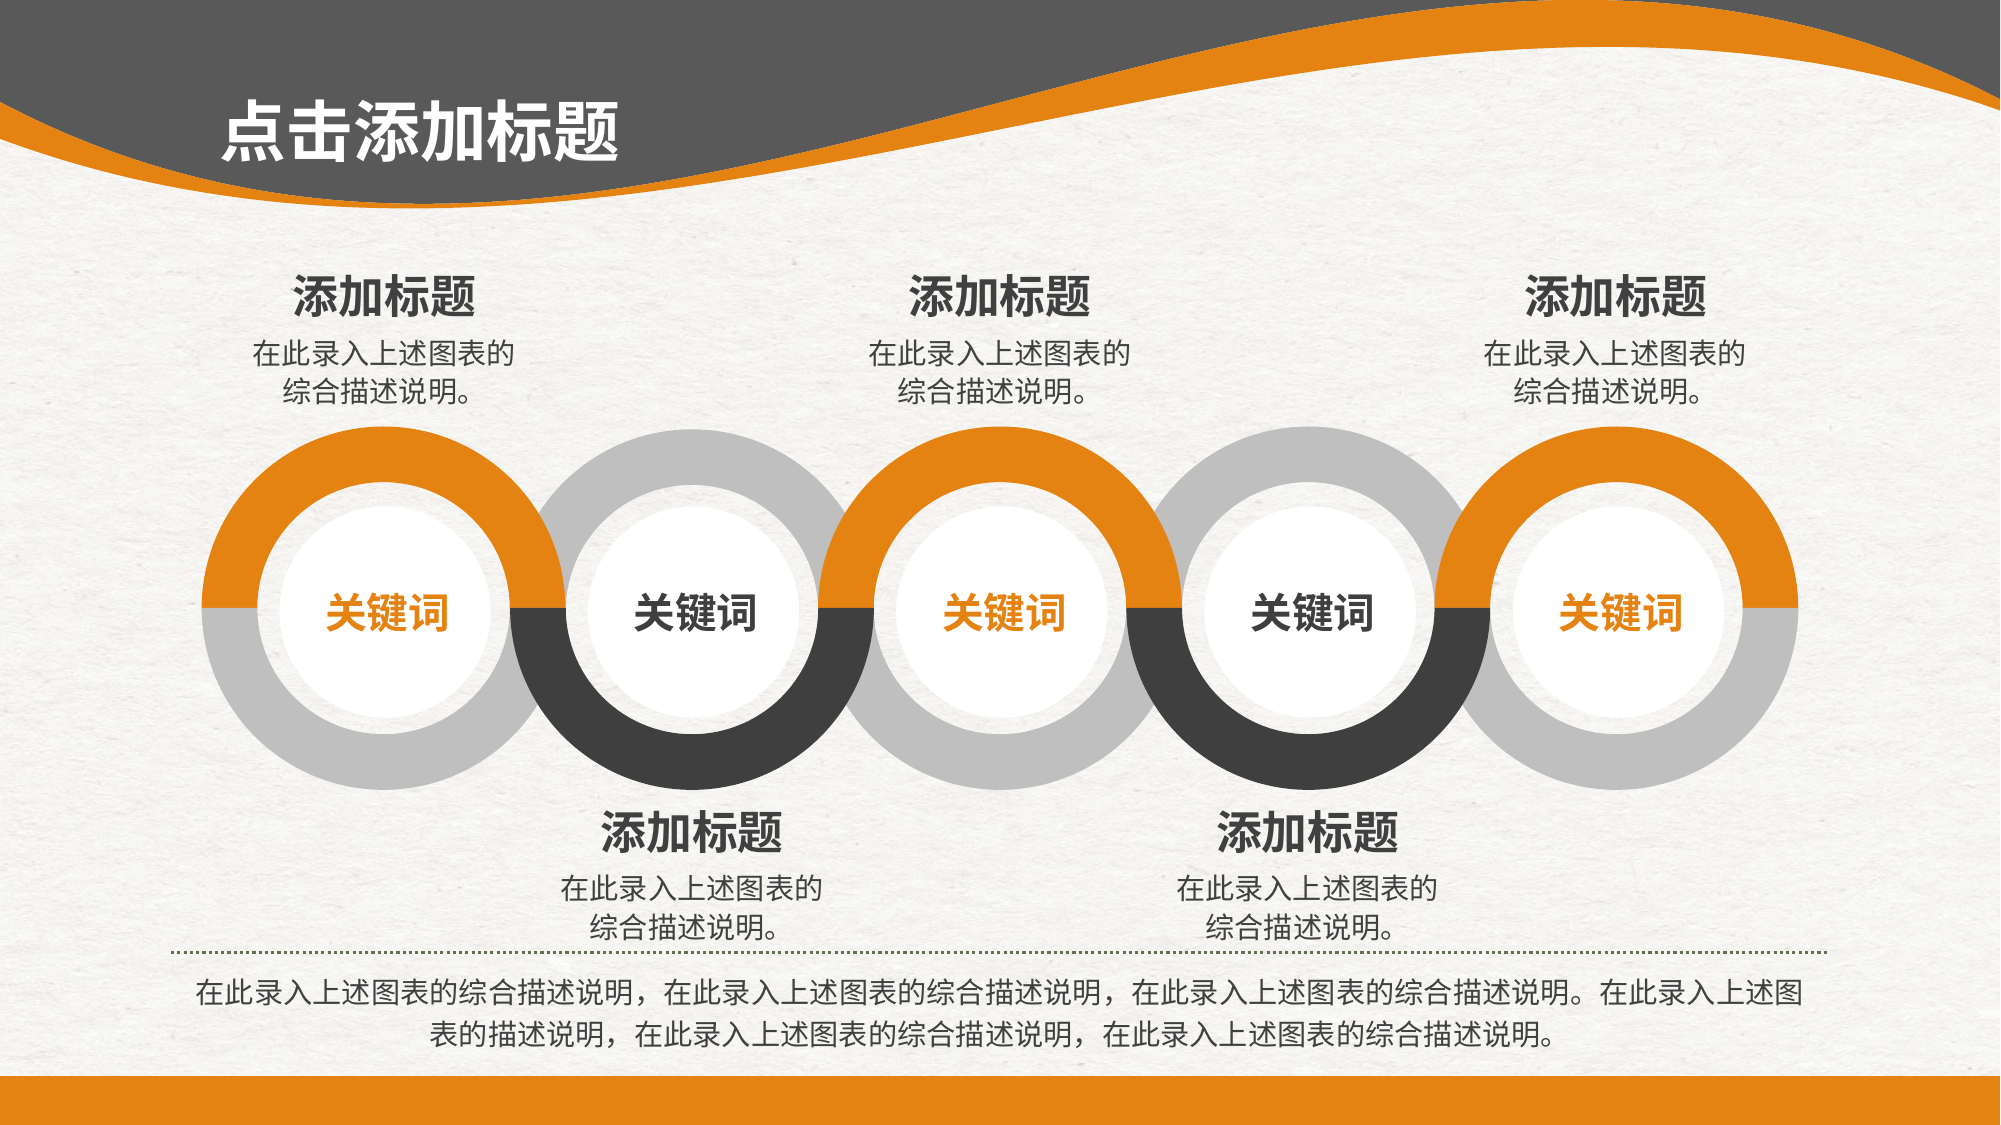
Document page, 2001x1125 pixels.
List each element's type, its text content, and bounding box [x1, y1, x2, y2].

text_box 添加标题 [277, 260, 491, 324]
text_box [200, 425, 567, 606]
text_box 在此录入上述图表的综合描述说明。 [223, 324, 546, 417]
text_box [1125, 606, 1492, 791]
text_box 在此录入上述图表的综合描述说明，在此录入上述图表的综合描述说明，在此录入上述图表的综合描述说明。在此录入上述图表的描述说明，在此录入上述图表的综合描述说明，在此录入上述图表的综合描述说明。 [169, 959, 1831, 1059]
text_box [200, 606, 538, 791]
text_box 关键词 [586, 505, 801, 719]
text_box [1463, 606, 1800, 791]
text_box 添加标题 [893, 260, 1107, 324]
text_box 在此录入上述图表的综合描述说明。 [838, 324, 1161, 417]
text_box 在此录入上述图表的描述说明，在此录入上述图表的描述说明，在此录入上述图表的描述说明，在此录入上述图表的描述说明，在此录入描述说明。 您的内容打在这里，或者通过复制您的文本后，在此框中选择粘贴，并选择只保留文字。您的内容打在这里，或者通过复制您的文本后。 [0, 47, 2000, 1076]
text_box 在此录入上述图表的综合描述说明。 [1454, 324, 1777, 417]
text_box 点击添加标题 [204, 82, 636, 178]
text_box 关键词 [278, 505, 492, 719]
text_box 添加标题 [1508, 260, 1723, 324]
text_box [539, 428, 845, 605]
text_box [509, 606, 875, 791]
text_box 关键词 [1511, 505, 1726, 719]
text_box [1154, 425, 1462, 606]
text_box 关键词 [895, 505, 1109, 719]
text_box 在此录入上述图表的综合描述说明。 [531, 859, 853, 952]
text_box 添加标题 [585, 796, 799, 859]
text_box 关键词 [1203, 505, 1417, 719]
text_box 添加标题 [1201, 796, 1415, 859]
text_box [846, 614, 1154, 791]
text_box 在此录入上述图表的综合描述说明。 [1146, 859, 1469, 952]
text_box [1433, 425, 1800, 606]
text_box [817, 425, 1183, 606]
